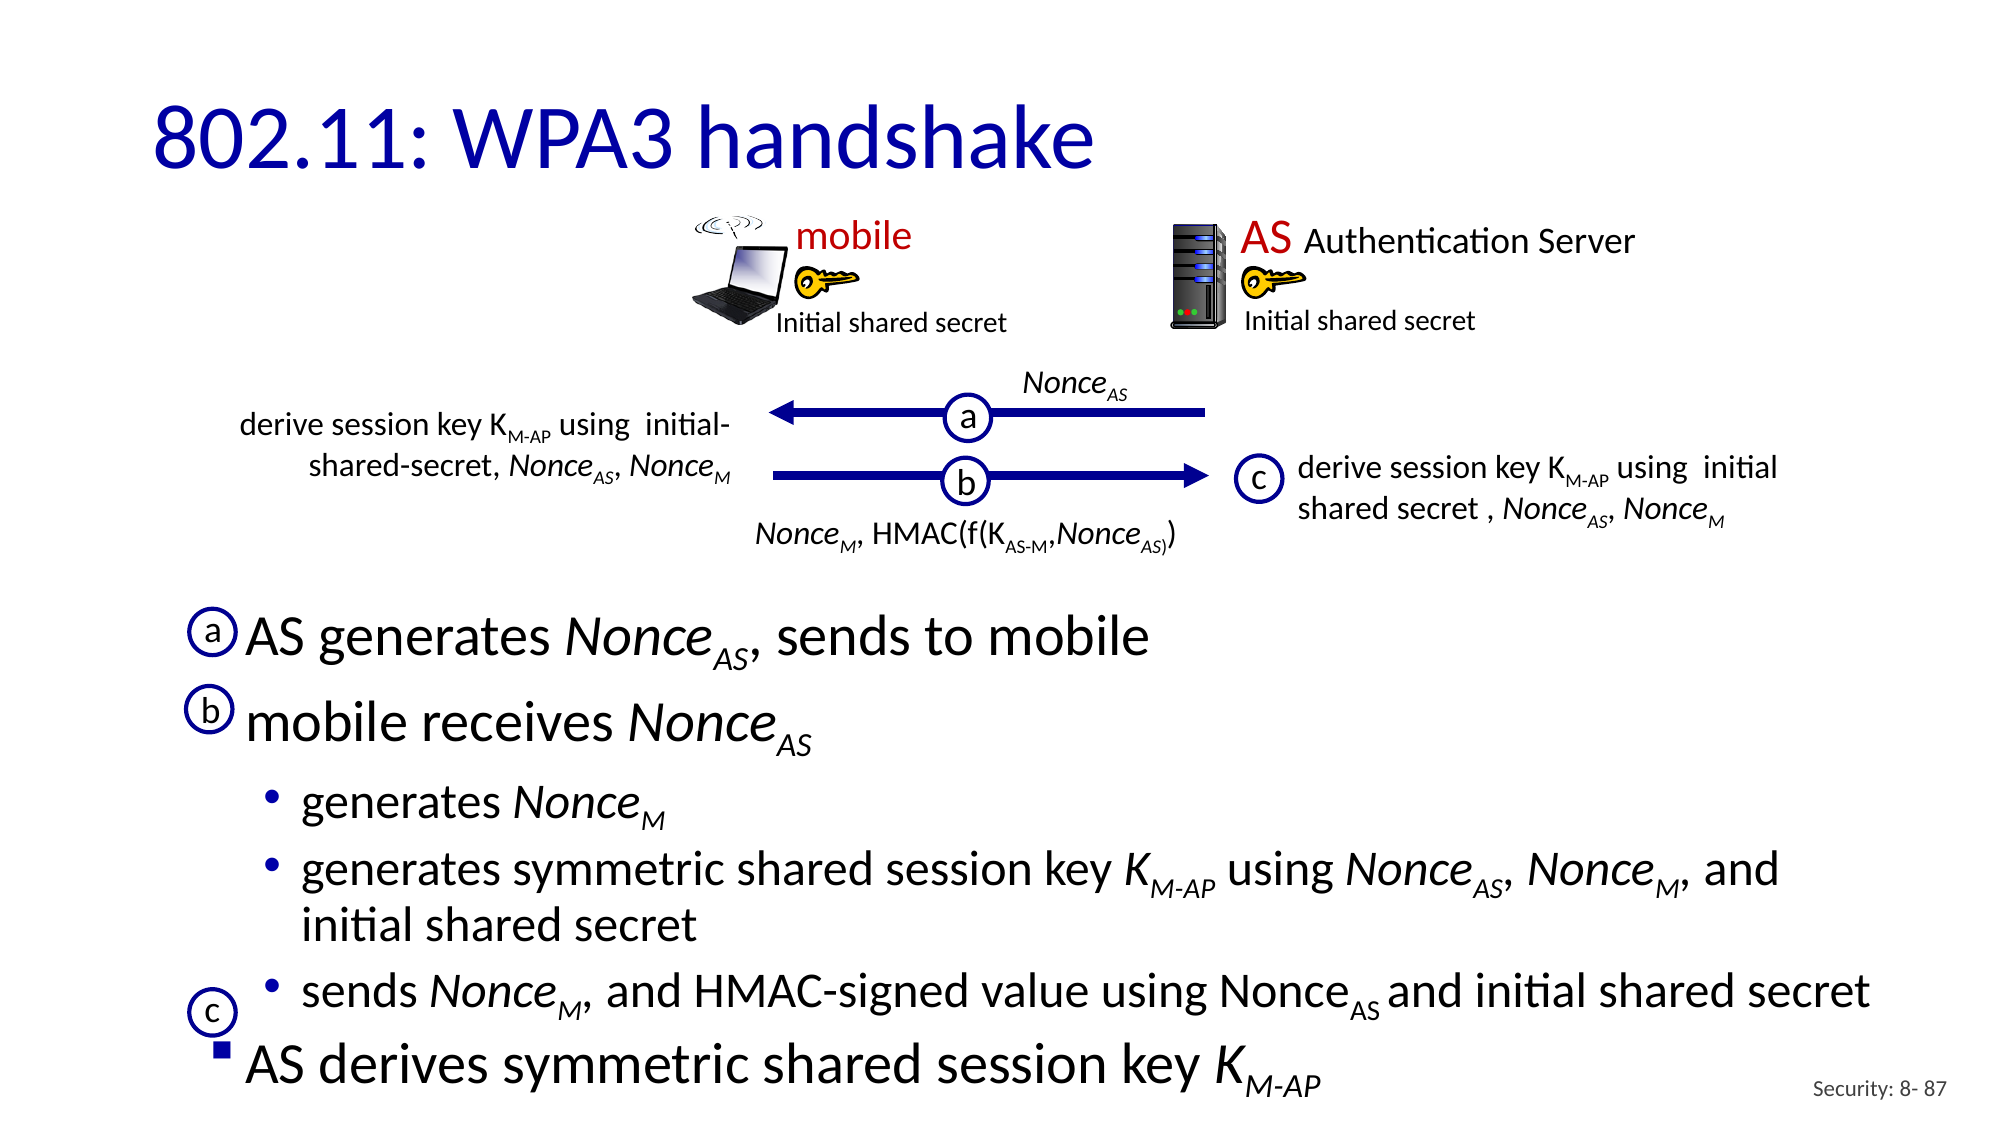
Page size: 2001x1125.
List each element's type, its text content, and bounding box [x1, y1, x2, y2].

list AS generates NonceAS, sends to mobile mobile receives NonceAS generates NonceM generates symmetric shared session key KM-AP using NonceAS, NonceM, and initial shared secret sends NonceM, and HMAC-signed value using NonceAS and initial shared secret AS derives symmetric shared session key KM-AP [172, 590, 1898, 1125]
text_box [739, 450, 1230, 560]
picture [793, 265, 860, 300]
text_box mobile [780, 200, 1047, 266]
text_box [189, 977, 236, 1039]
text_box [189, 597, 238, 659]
text_box Initial shared secret [761, 295, 1023, 346]
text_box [1235, 438, 1835, 527]
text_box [692, 213, 788, 326]
text_box Initial shared secret [1229, 293, 1492, 344]
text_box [768, 352, 1205, 444]
text_box AS Authentication Server [1225, 203, 1652, 272]
text_box 802.11: WPA3 handshake [137, 65, 1863, 213]
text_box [1171, 224, 1227, 329]
text_box derive session key KM-AP using initial-shared-secret, NonceAS, NonceM [189, 395, 746, 492]
slide_number Security: 8- 87 [1898, 1056, 1963, 1117]
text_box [185, 678, 237, 740]
picture [1240, 265, 1307, 300]
